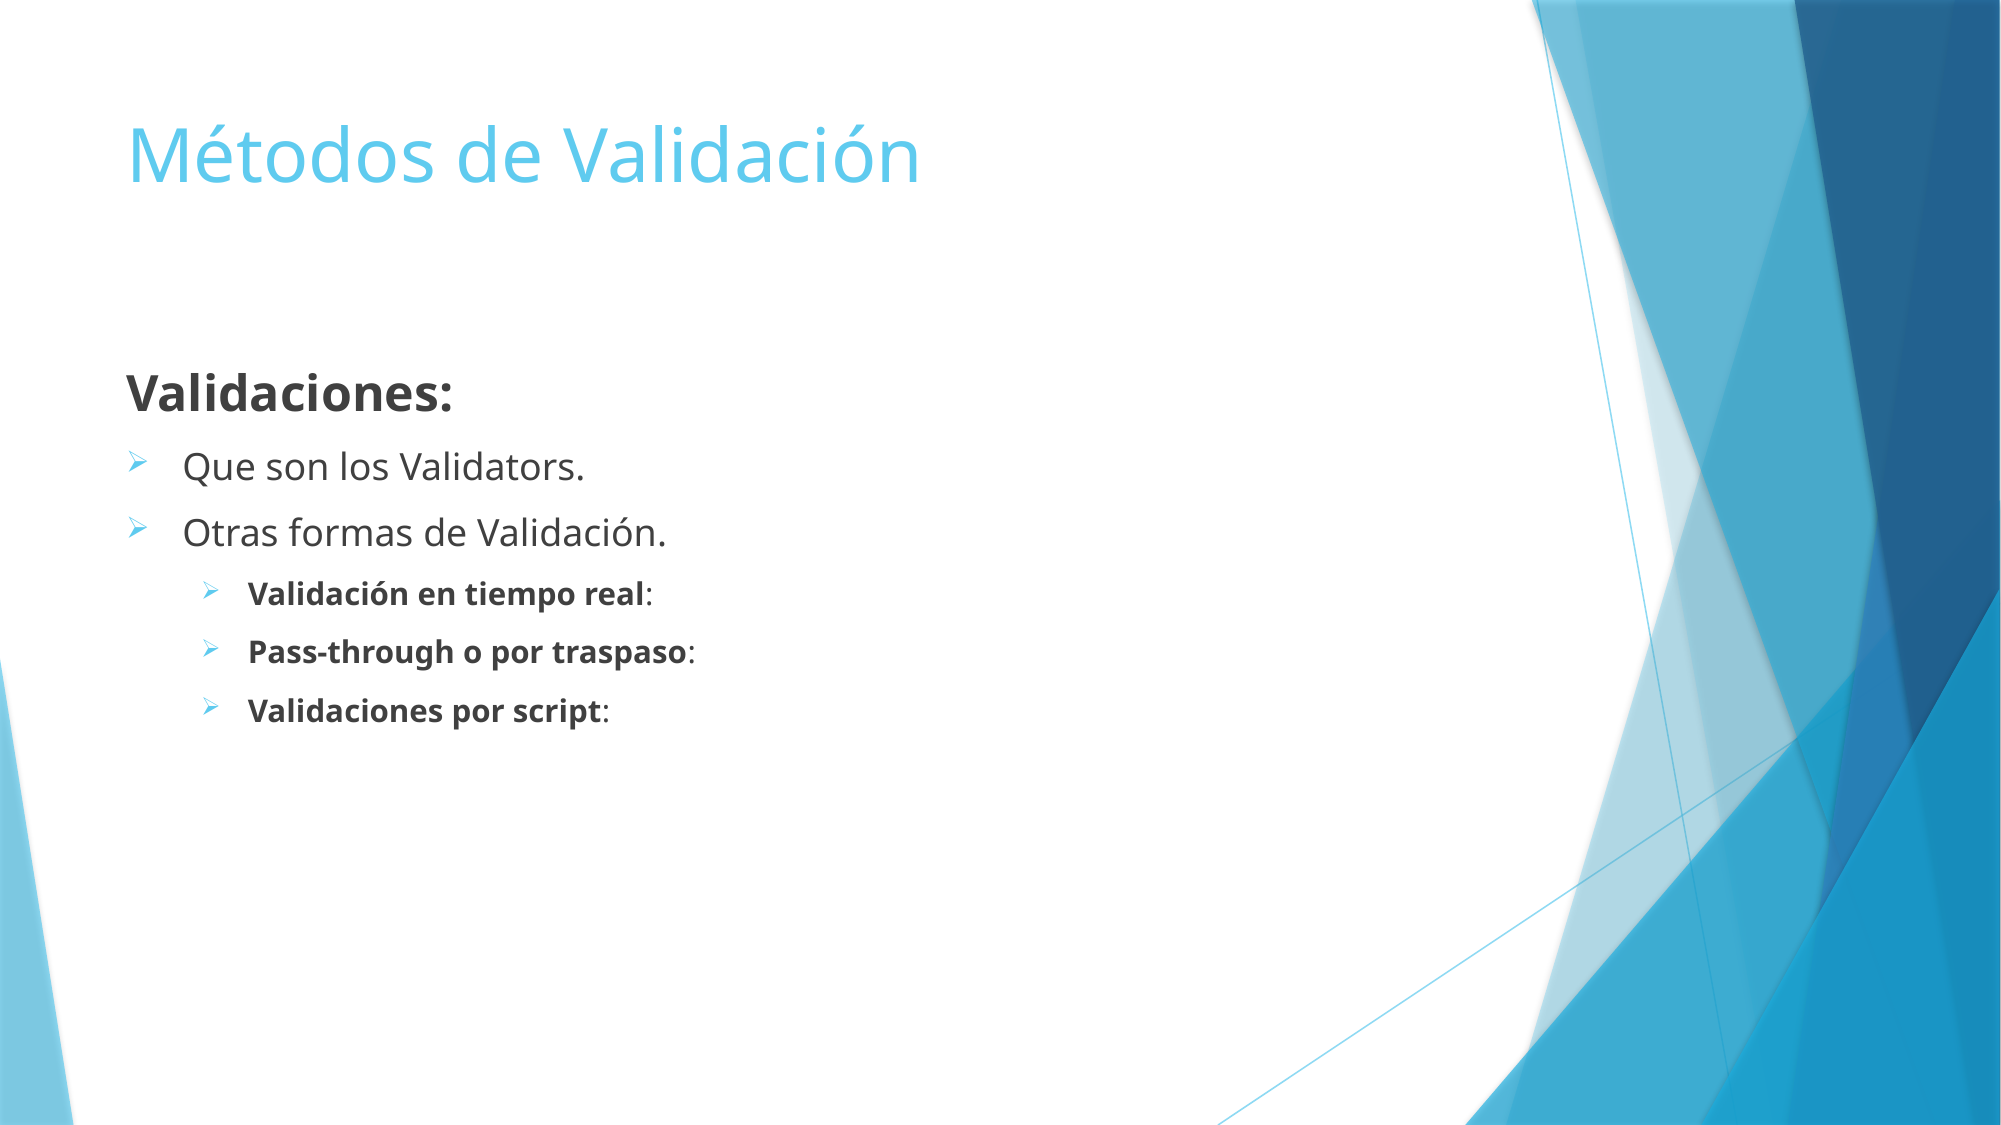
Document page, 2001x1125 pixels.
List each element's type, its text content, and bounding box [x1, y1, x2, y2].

list Validaciones: Que son los Validators. Otras formas de Validación. Validación en tiempo real: Pass-through o por traspaso: Validaciones por script: [111, 354, 1522, 992]
title Métodos de Validación [111, 99, 1522, 317]
